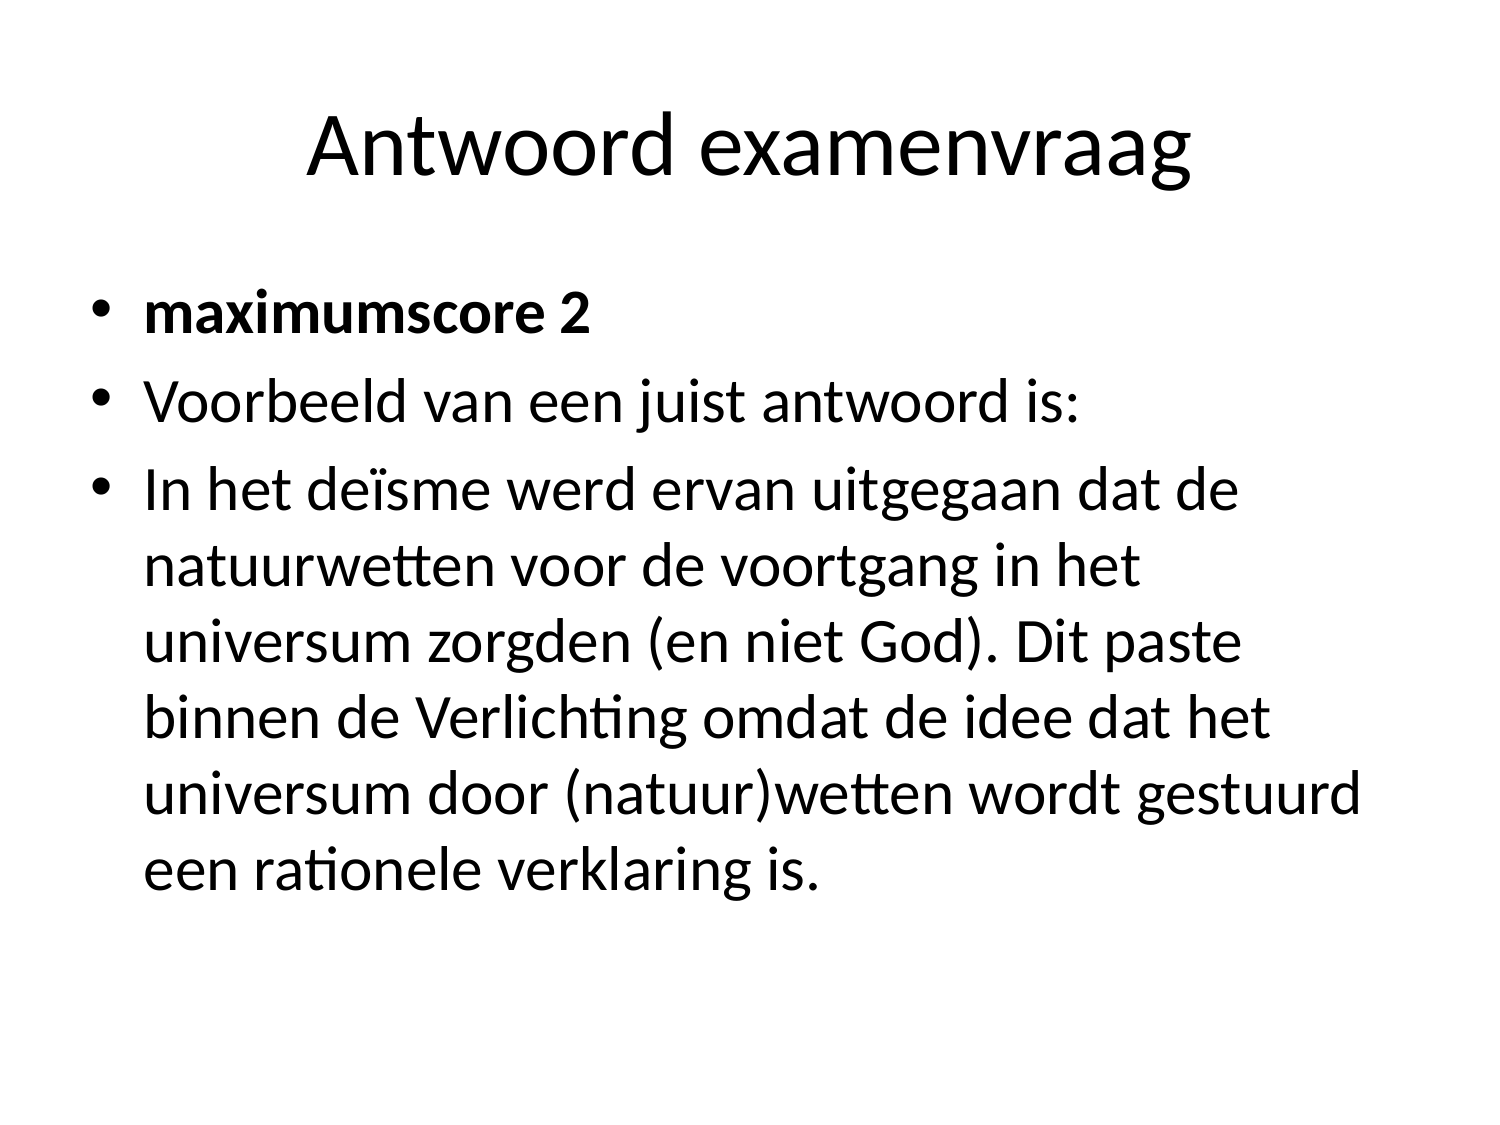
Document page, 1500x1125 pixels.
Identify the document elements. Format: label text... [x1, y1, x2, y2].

list maximumscore 2 Voorbeeld van een juist antwoord is: In het deïsme werd ervan uitgegaan dat de natuurwetten voor de voortgang in het universum zorgden (en niet God). Dit paste binnen de Verlichting omdat de idee dat het universum door (natuur)wetten wordt gestuurd een rationele verklaring is. [75, 262, 1425, 1005]
title Antwoord examenvraag [75, 45, 1425, 233]
